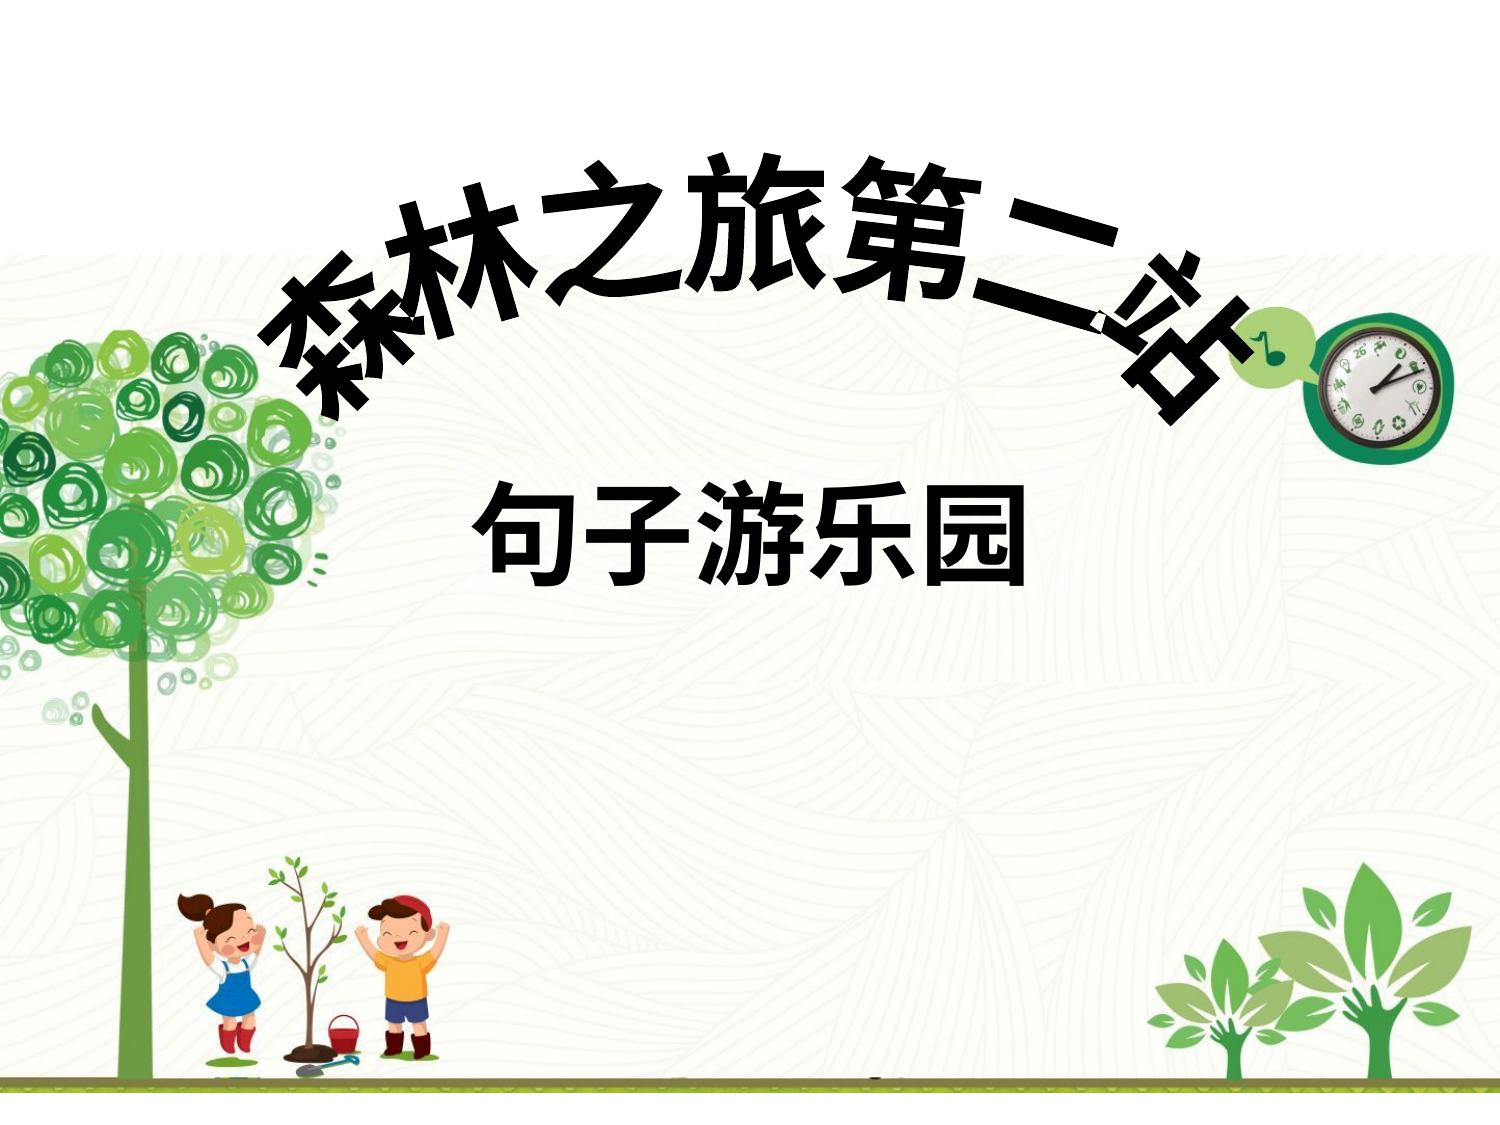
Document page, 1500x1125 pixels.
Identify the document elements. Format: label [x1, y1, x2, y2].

picture [0, 255, 1500, 1093]
